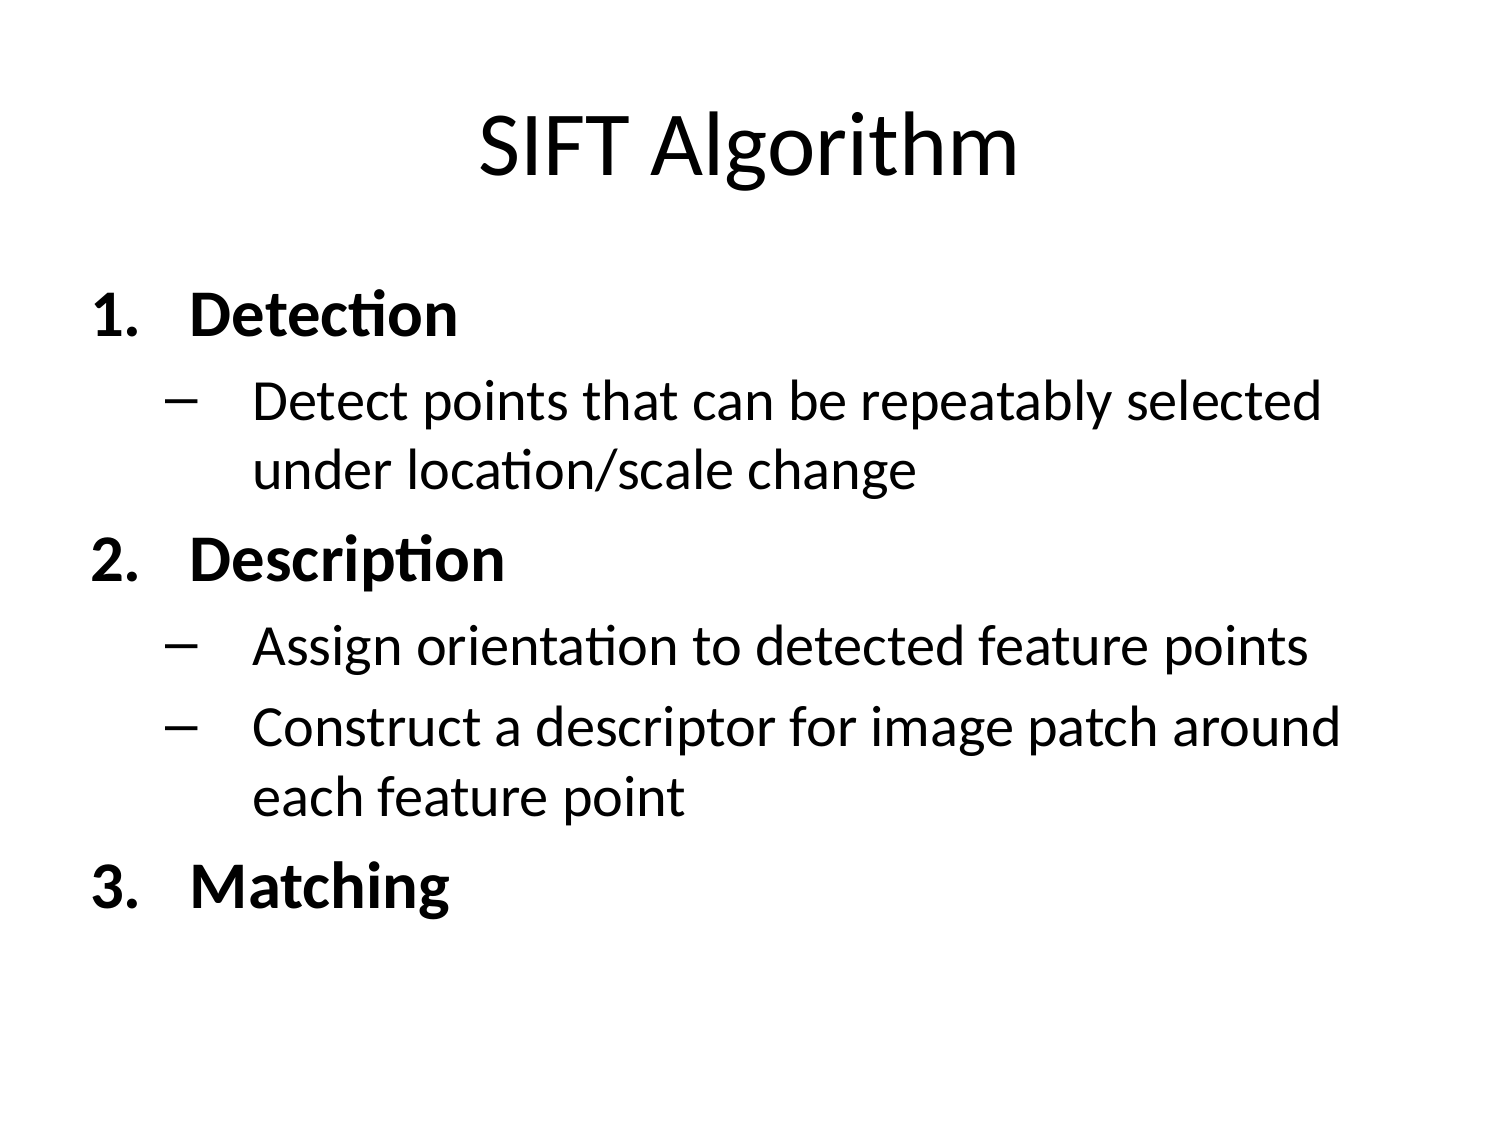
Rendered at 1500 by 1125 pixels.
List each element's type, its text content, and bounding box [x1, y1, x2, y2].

list Detection Detect points that can be repeatably selected under location/scale change Description Assign orientation to detected feature points Construct a descriptor for image patch around each feature point Matching [75, 262, 1425, 1005]
title SIFT Algorithm [75, 45, 1425, 233]
